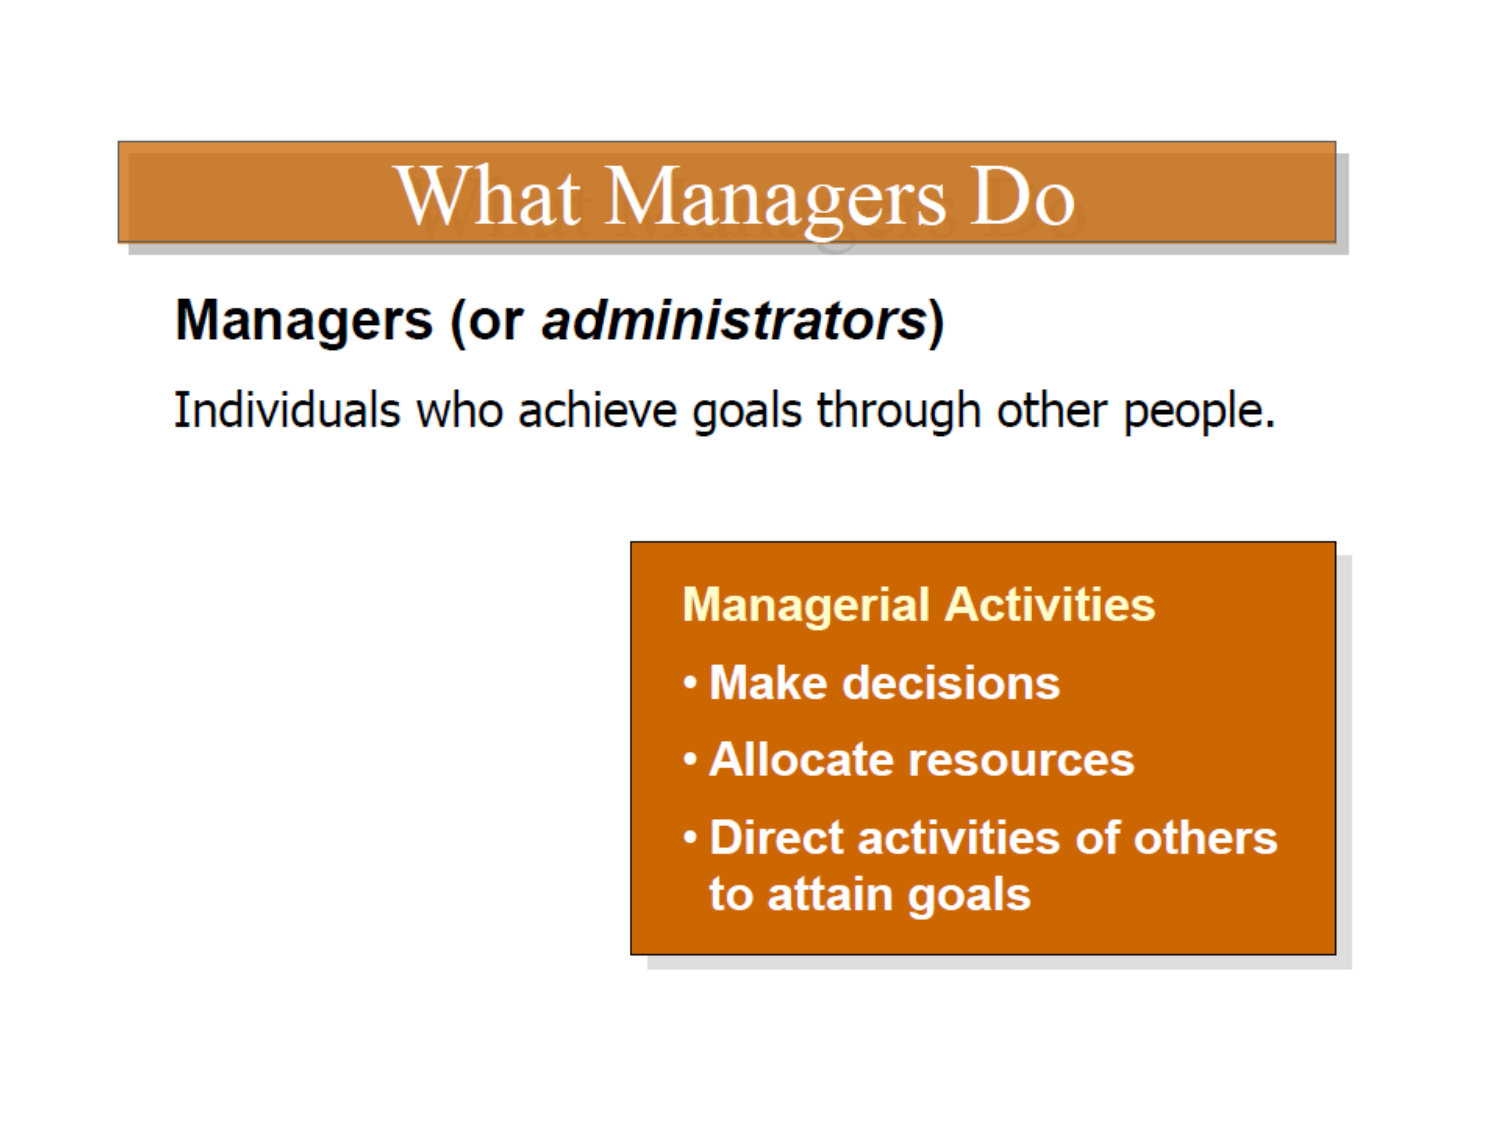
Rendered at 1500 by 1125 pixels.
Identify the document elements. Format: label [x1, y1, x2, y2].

picture [81, 127, 1419, 998]
